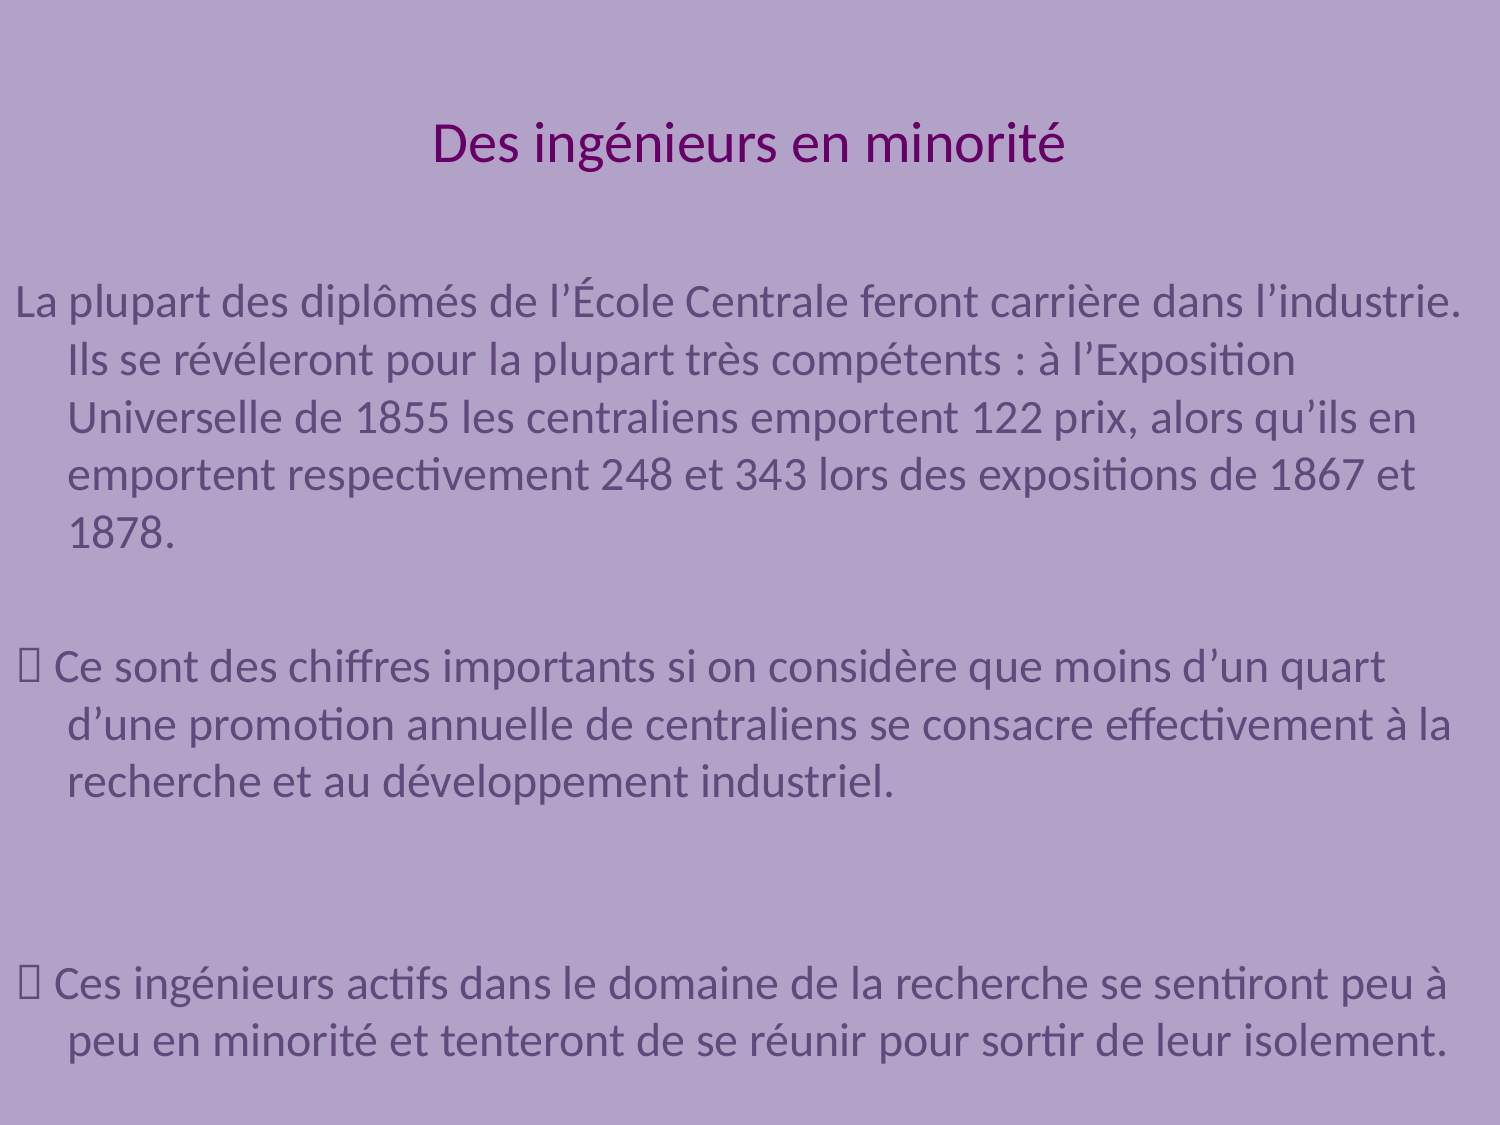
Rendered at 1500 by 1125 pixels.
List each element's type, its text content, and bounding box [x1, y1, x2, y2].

title Des ingénieurs en minorité [75, 45, 1425, 233]
list La plupart des diplômés de l’École Centrale feront carrière dans l’industrie. Ils se révéleront pour la plupart très compétents : à l’Exposition Universelle de 1855 les centraliens emportent 122 prix, alors qu’ils en emportent respectivement 248 et 343 lors des expositions de 1867 et 1878.  Ce sont des chiffres importants si on considère que moins d’un quart d’une promotion annuelle de centraliens se consacre effectivement à la recherche et au développement industriel.  Ces ingénieurs actifs dans le domaine de la recherche se sentiront peu à peu en minorité et tenteront de se réunir pour sortir de leur isolement. [0, 262, 1500, 1125]
